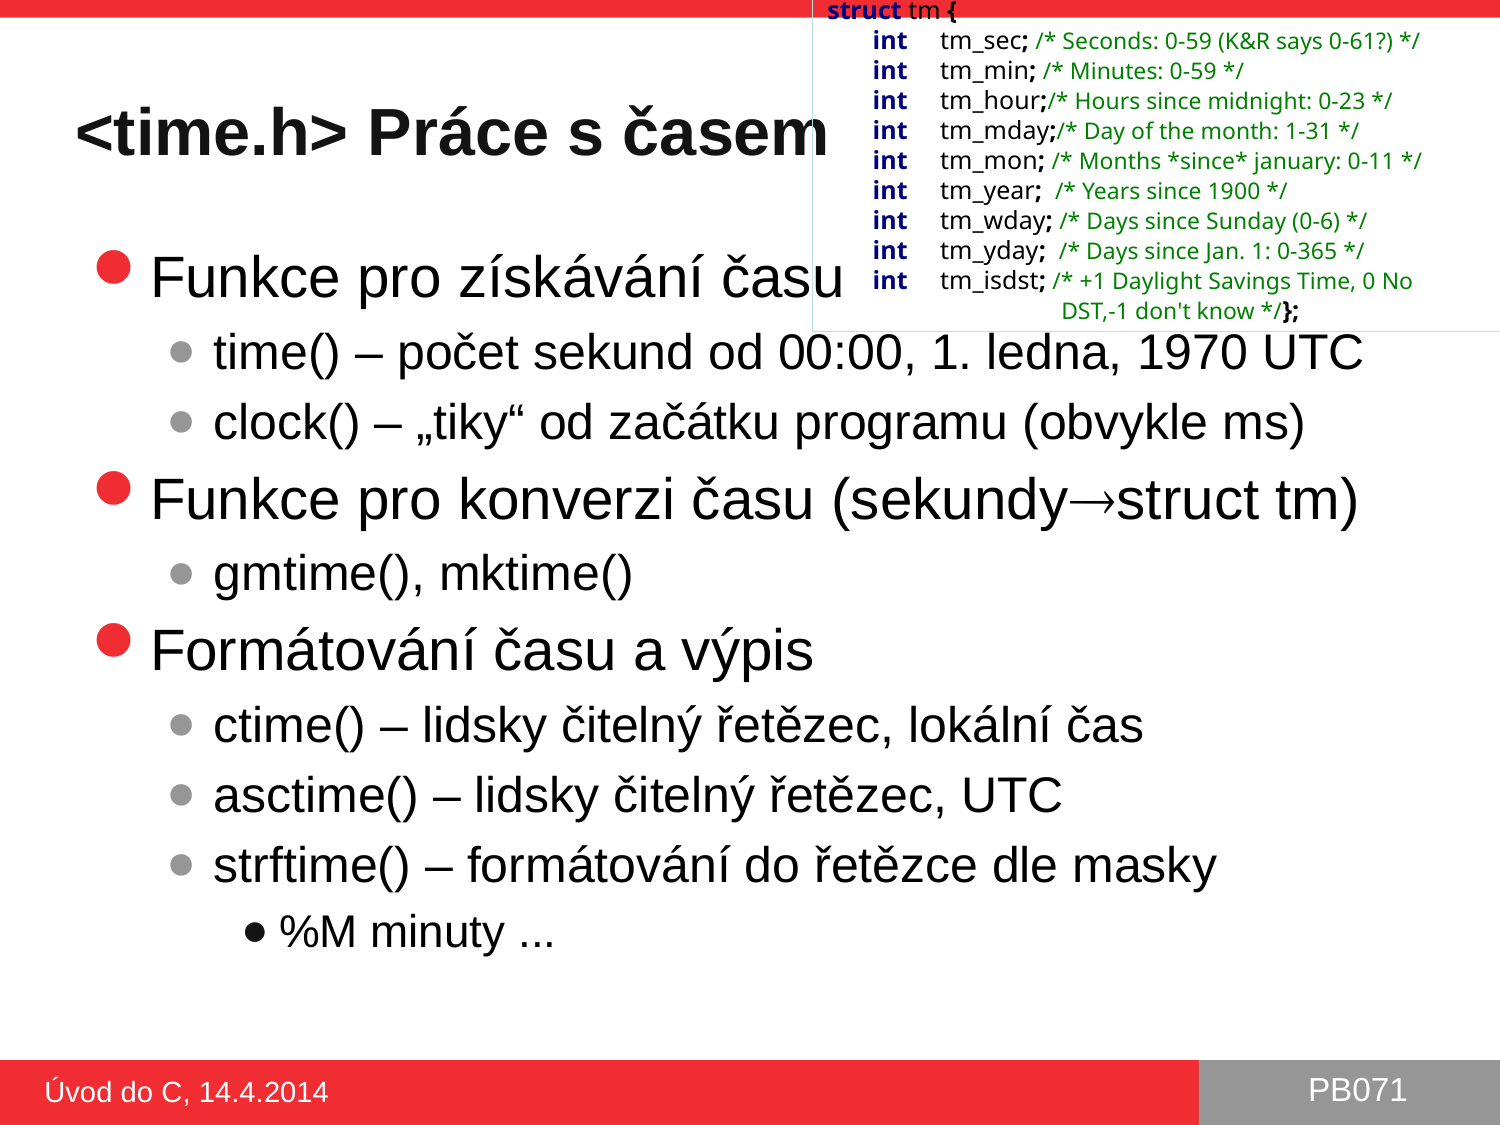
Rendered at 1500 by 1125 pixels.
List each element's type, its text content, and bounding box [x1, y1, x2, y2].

title <time.h> Práce s časem [75, 45, 812, 208]
text_box struct tm { int tm_sec; /* Seconds: 0-59 (K&R says 0-61?) */ int tm_min; /* Minutes: 0-59 */ int tm_hour;/* Hours since midnight: 0-23 */ int tm_mday;/* Day of the month: 1-31 */ int tm_mon; /* Months *since* january: 0-11 */ int tm_year; /* Years since 1900 */ int tm_wday; /* Days since Sunday (0-6) */ int tm_yday; /* Days since Jan. 1: 0-365 */ int tm_isdst; /* +1 Daylight Savings Time, 0 No DST,-1 don't know */}; [812, 0, 1500, 332]
footer Úvod do C, 14.4.2014 [29, 1065, 1199, 1125]
list Funkce pro získávání času time() – počet sekund od 00:00, 1. ledna, 1970 UTC clock() – „tiky“ od začátku programu (obvykle ms) Funkce pro konverzi času (sekundystruct tm) gmtime(), mktime() Formátování času a výpis ctime() – lidsky čitelný řetězec, lokální čas asctime() – lidsky čitelný řetězec, UTC strftime() – formátování do řetězce dle masky %M minuty ... [76, 231, 1459, 1024]
